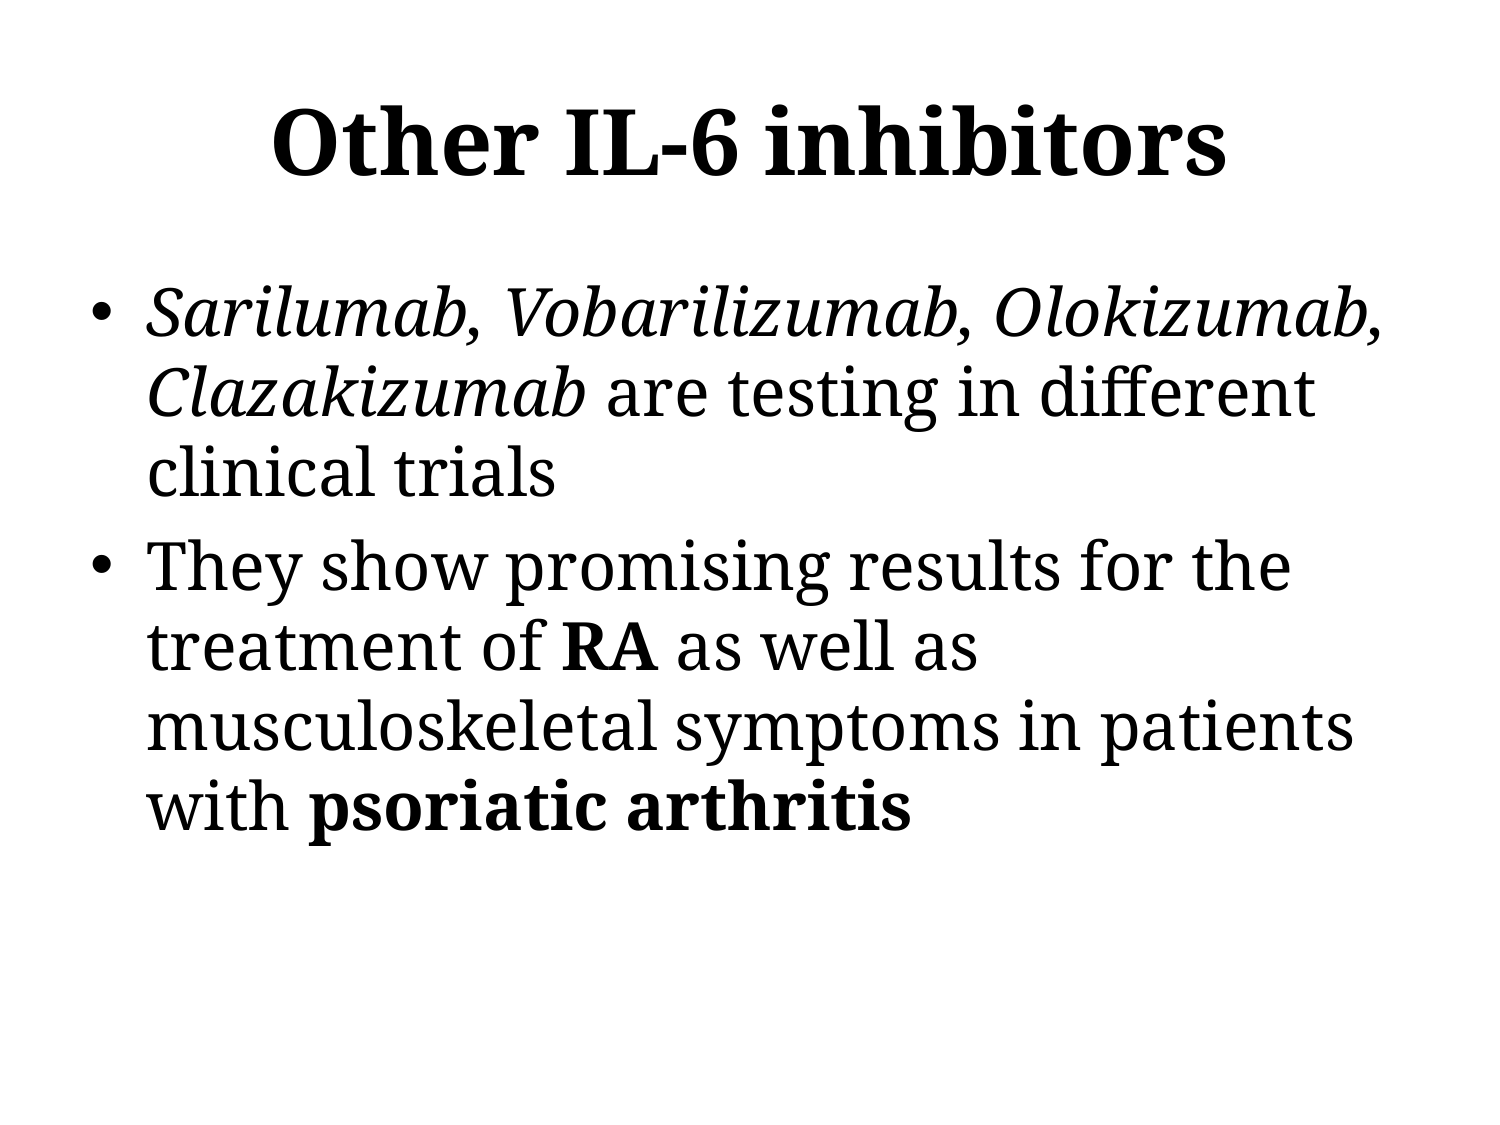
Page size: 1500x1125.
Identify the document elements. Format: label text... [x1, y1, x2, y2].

list Sarilumab, Vobarilizumab, Olokizumab, Clazakizumab are testing in different clinical trials They show promising results for the treatment of RA as well as musculoskeletal symptoms in patients with psoriatic arthritis [75, 262, 1425, 1005]
title Other IL-6 inhibitors [75, 45, 1425, 233]
